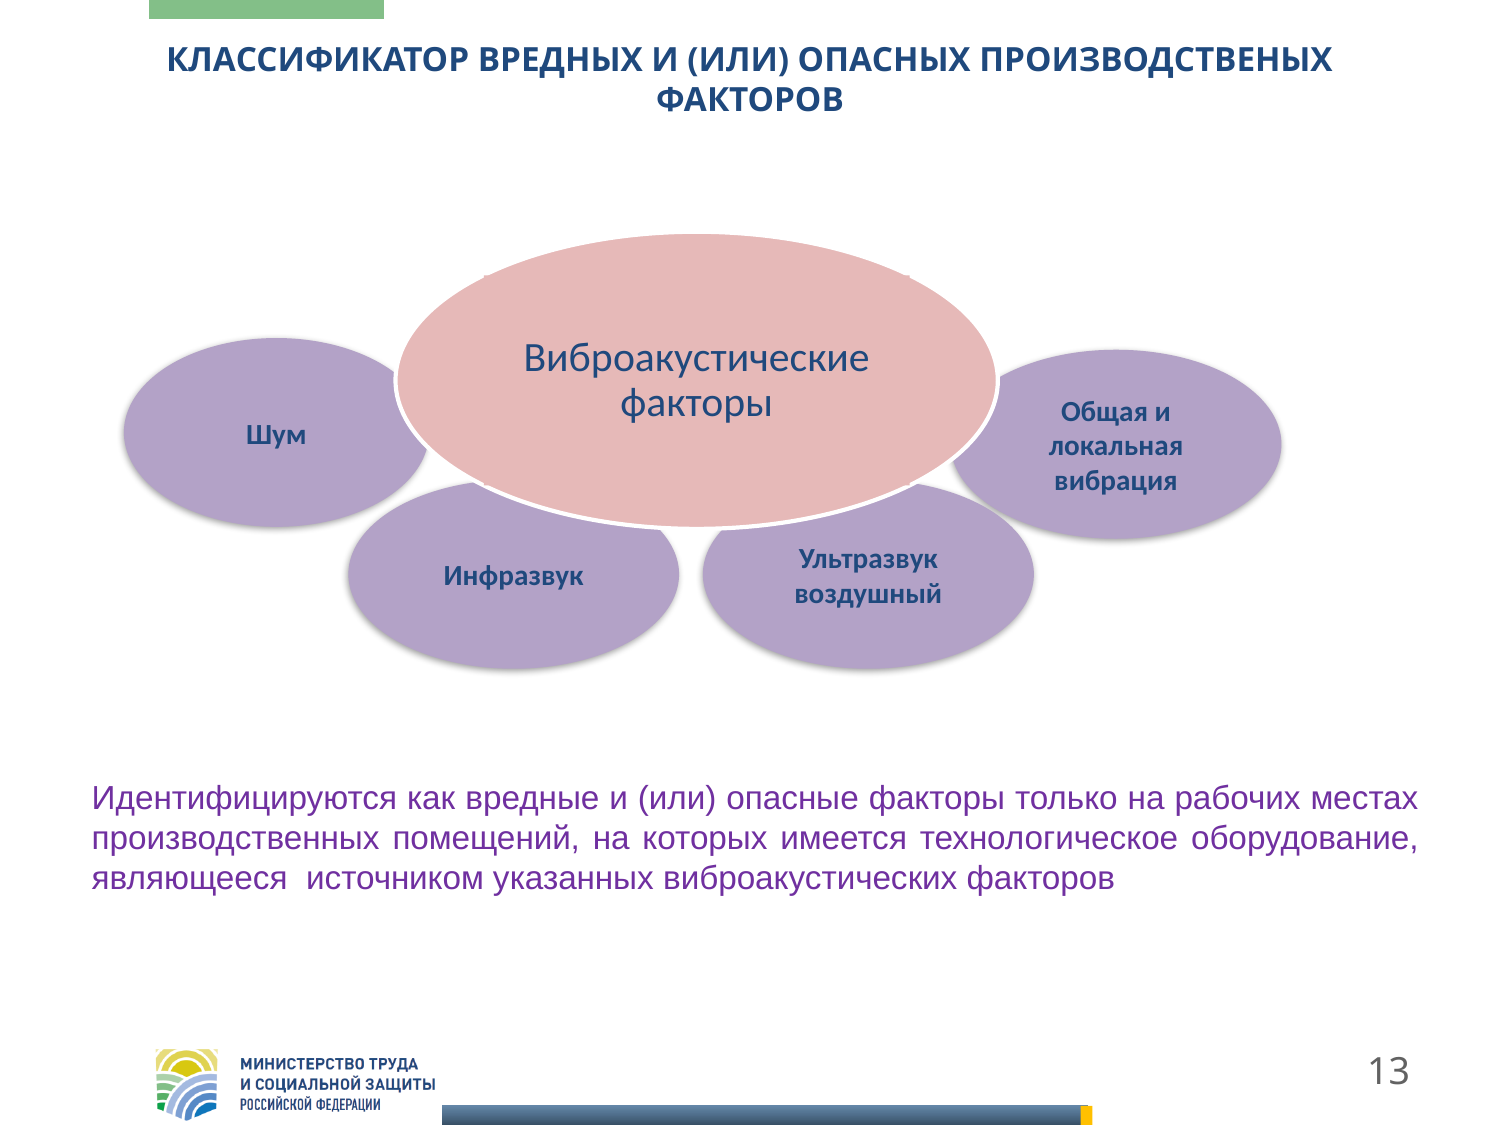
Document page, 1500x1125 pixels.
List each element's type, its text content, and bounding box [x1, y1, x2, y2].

text_box Общая и локальная вибрация [1003, 348, 1283, 540]
text_box Ультразвук воздушный [702, 518, 1035, 670]
text_box [448, 1105, 1079, 1125]
text_box Шум [123, 337, 390, 528]
text_box Инфразвук [347, 510, 680, 670]
picture [149, 0, 385, 19]
text_box [1079, 1104, 1094, 1125]
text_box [395, 231, 999, 530]
picture [147, 1043, 444, 1125]
title КЛАССИФИКАТОР ВРЕДНЫХ И (ИЛИ) ОПАСНЫХ ПРОИЗВОДСТВЕНЫХ ФАКТОРОВ [76, 30, 1424, 126]
text_box Идентифицируются как вредные и (или) опасные факторы только на рабочих местах производственных помещений, на которых имеется технологическое оборудование, являющееся источником указанных виброакустических факторов [76, 768, 1436, 904]
slide_number 13 [1074, 1042, 1425, 1103]
